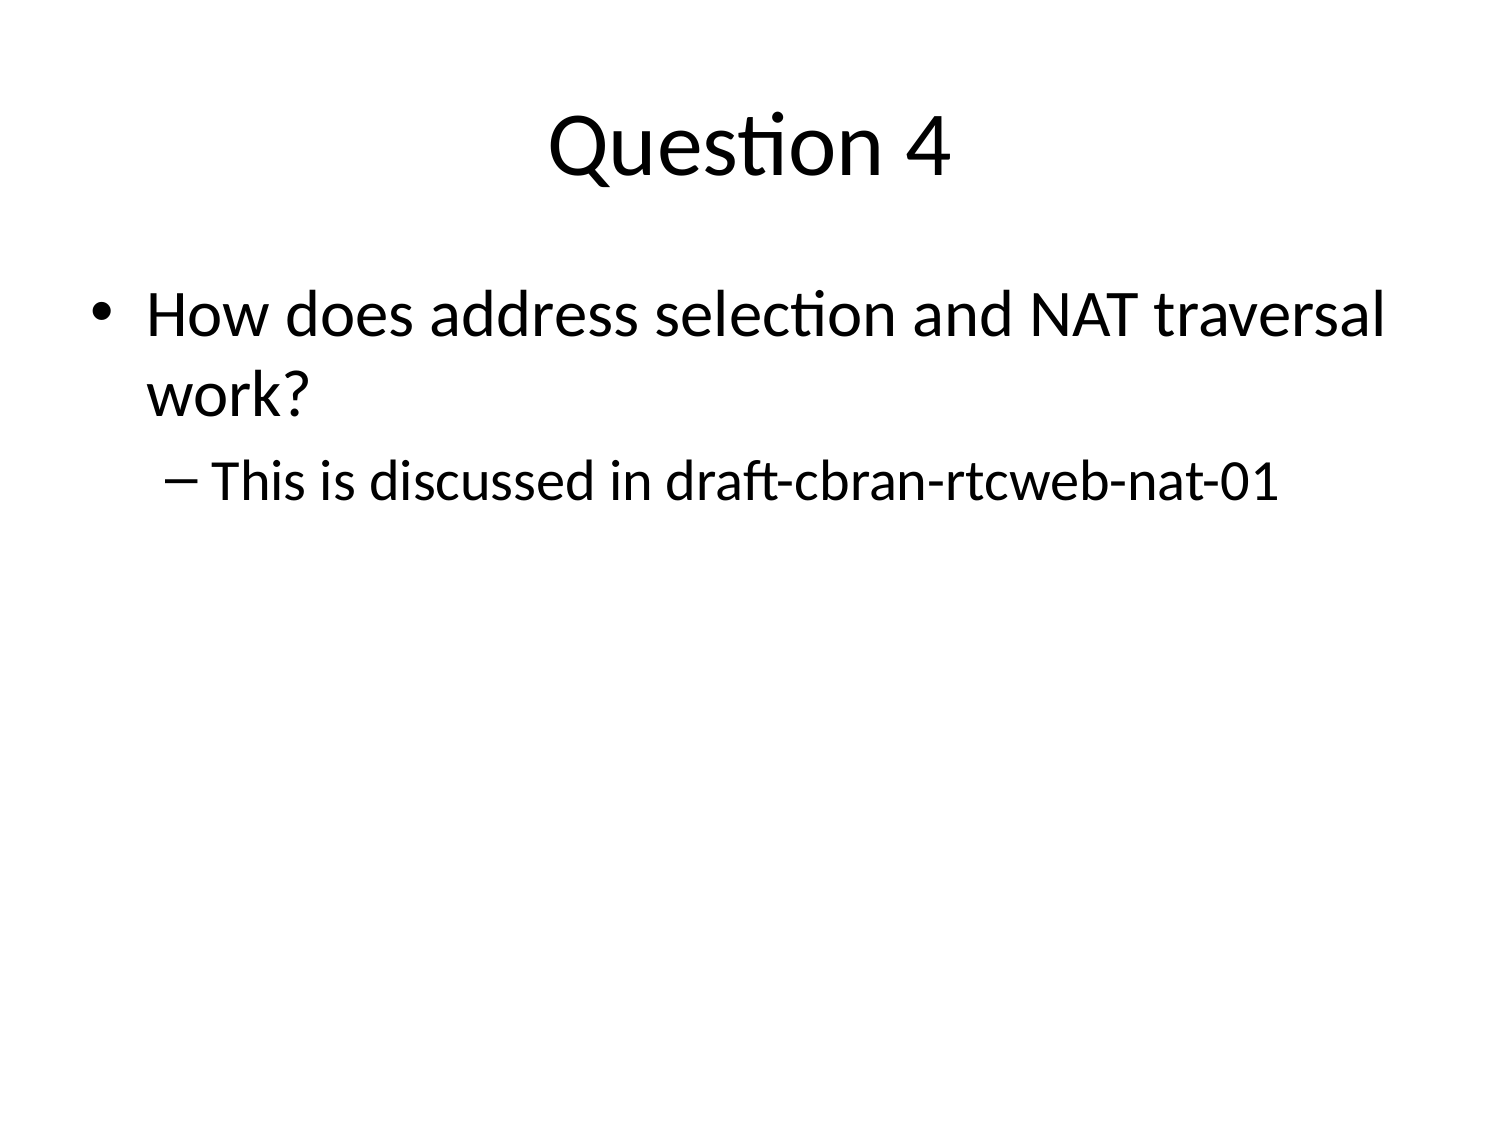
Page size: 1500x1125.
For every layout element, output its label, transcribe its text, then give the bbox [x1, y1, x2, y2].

list How does address selection and NAT traversal work? This is discussed in draft-cbran-rtcweb-nat-01 [75, 262, 1425, 1005]
title Question 4 [75, 45, 1425, 233]
